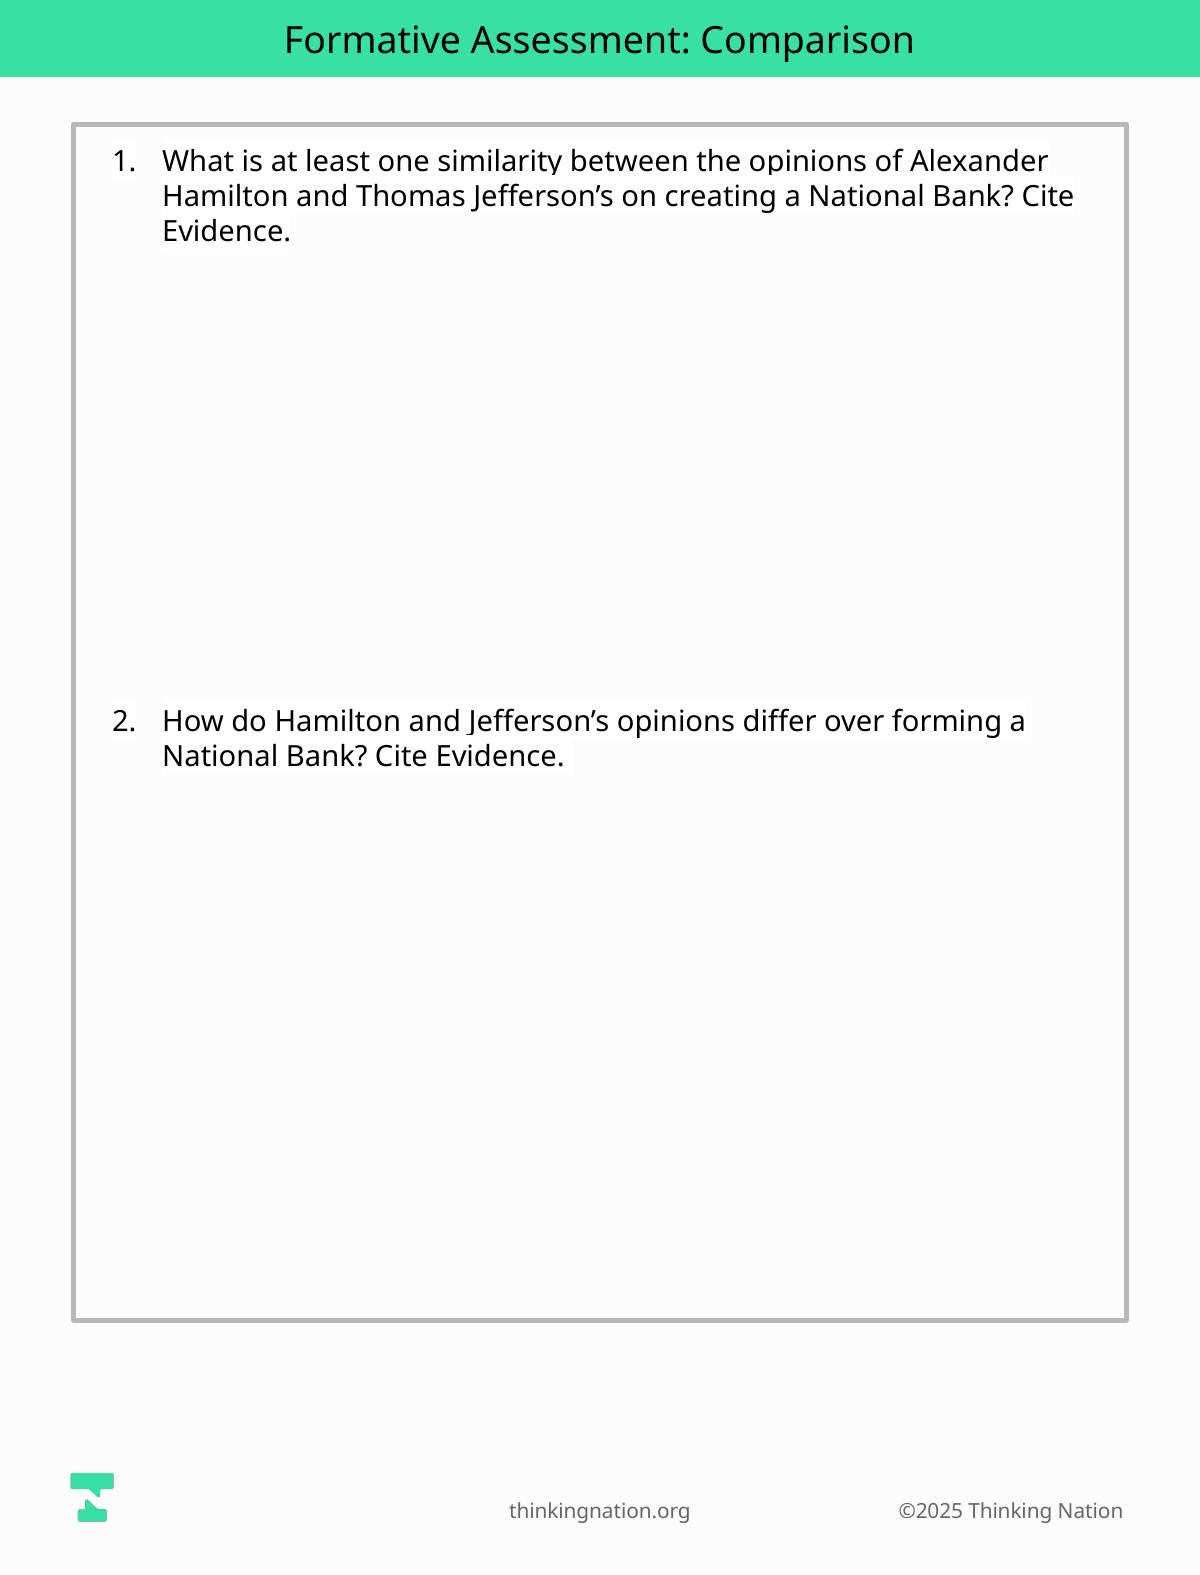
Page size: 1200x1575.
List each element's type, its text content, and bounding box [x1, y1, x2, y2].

text_box What is at least one similarity between the opinions of Alexander Hamilton and Thomas Jefferson’s on creating a National Bank? Cite Evidence. How do Hamilton and Jefferson’s opinions differ over forming a National Bank? Cite Evidence. [73, 124, 1127, 1321]
text_box thinkingnation.org [457, 1483, 742, 1532]
text_box Formative Assessment: Comparison [0, 0, 1200, 77]
text_box ©2025 Thinking Nation [854, 1483, 1139, 1532]
picture [58, 1463, 126, 1531]
